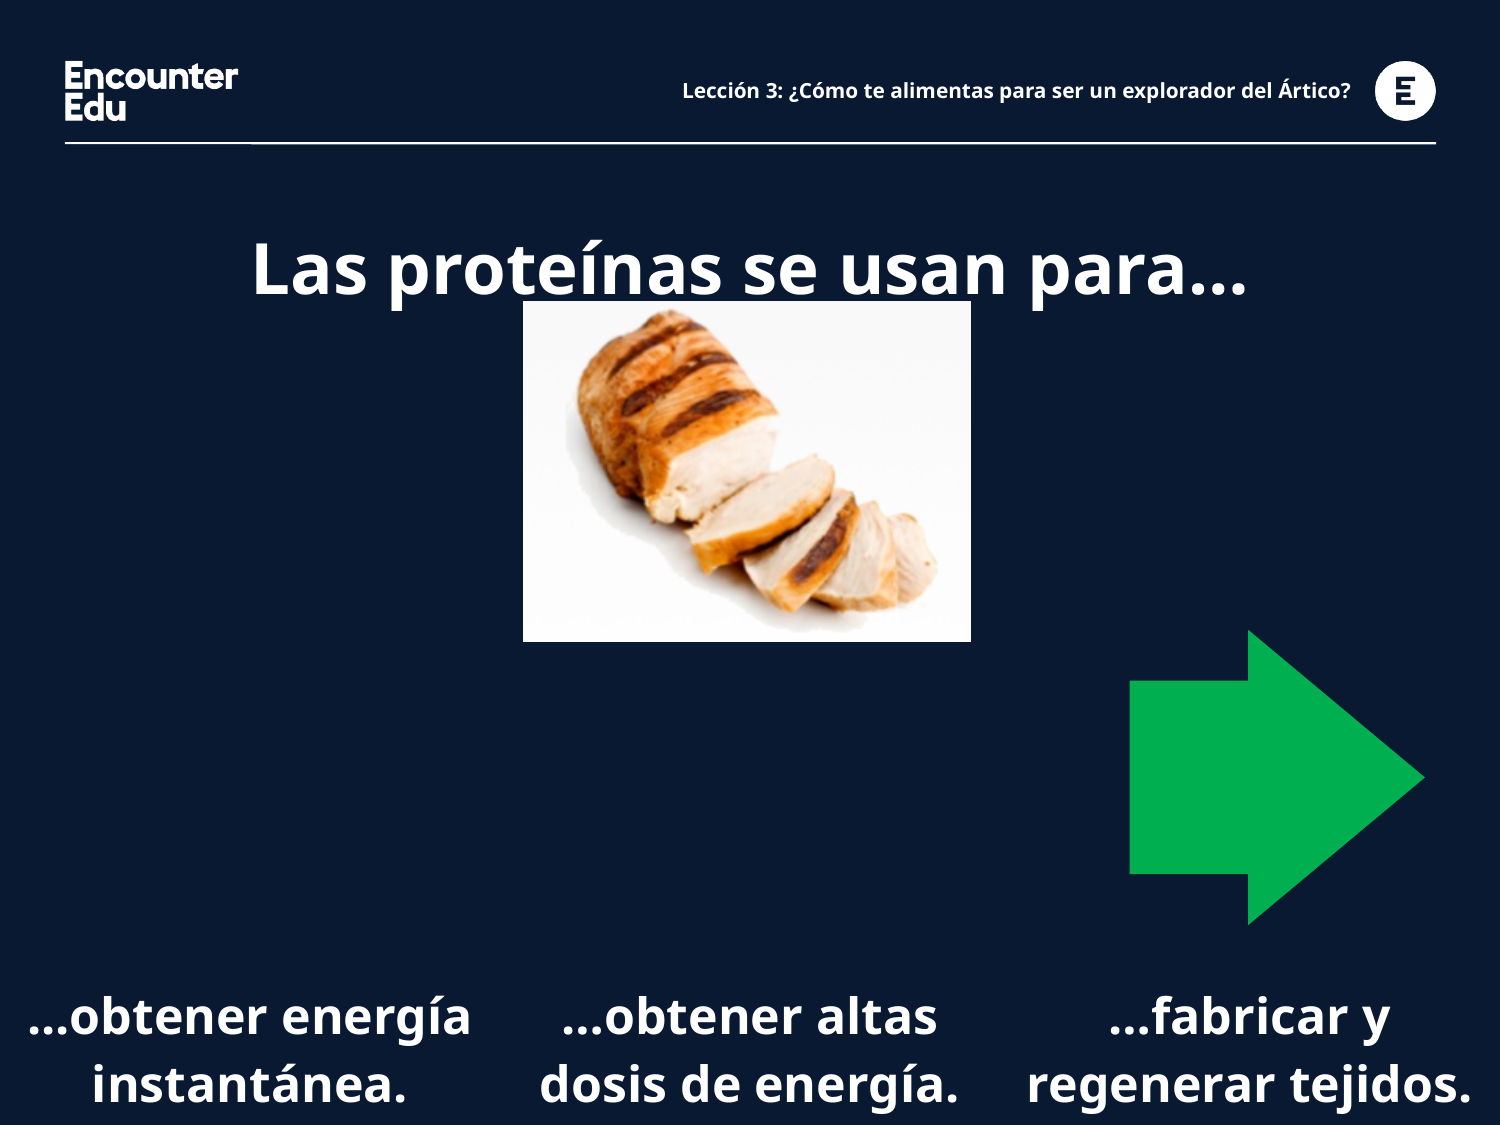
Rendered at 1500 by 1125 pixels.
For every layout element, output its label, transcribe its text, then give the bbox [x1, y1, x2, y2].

picture [61, 59, 243, 122]
title Lección 3: ¿Cómo te alimentas para ser un explorador del Ártico? [592, 71, 1359, 113]
picture [523, 301, 971, 642]
text_box [1127, 627, 1428, 927]
picture [1373, 59, 1437, 122]
table_header ...obtener energía instantánea. [0, 973, 500, 1125]
text_box Las proteínas se usan para… [73, 215, 1427, 316]
table_header …obtener altas dosis de energía. [500, 973, 1000, 1125]
table_header …fabricar y regenerar tejidos. [1000, 973, 1500, 1125]
